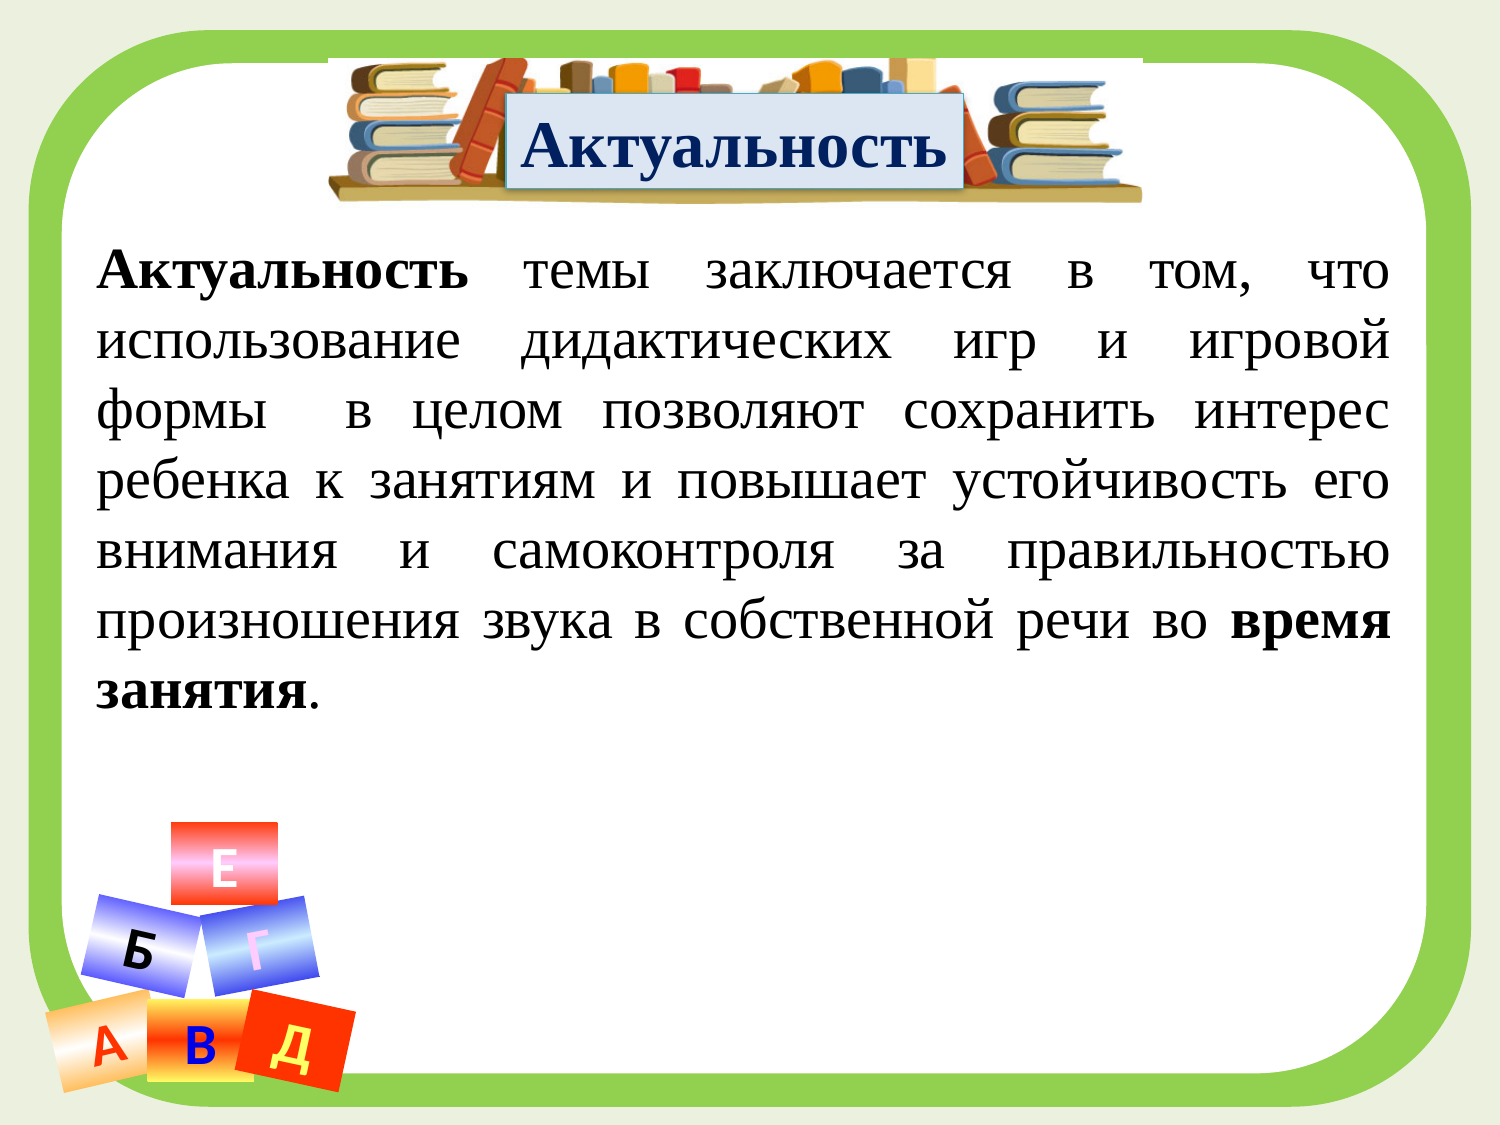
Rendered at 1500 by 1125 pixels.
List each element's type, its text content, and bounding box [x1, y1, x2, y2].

text_box А [45, 989, 151, 1093]
text_box Г [199, 895, 320, 997]
text_box [29, 30, 1471, 1106]
text_box Е [171, 822, 278, 905]
text_box В [147, 999, 254, 1082]
text_box [64, 66, 1424, 1071]
text_box Актуальность темы заключается в том, что использование дидактических игр и игровой формы в целом позволяют сохранить интерес ребенка к занятиям и повышает устойчивость его внимания и самоконтроля за правильностью произношения звука в собственной речи во время занятия. [81, 222, 1407, 728]
text_box Б [80, 894, 201, 999]
text_box Д [234, 989, 356, 1093]
picture [327, 58, 1144, 223]
